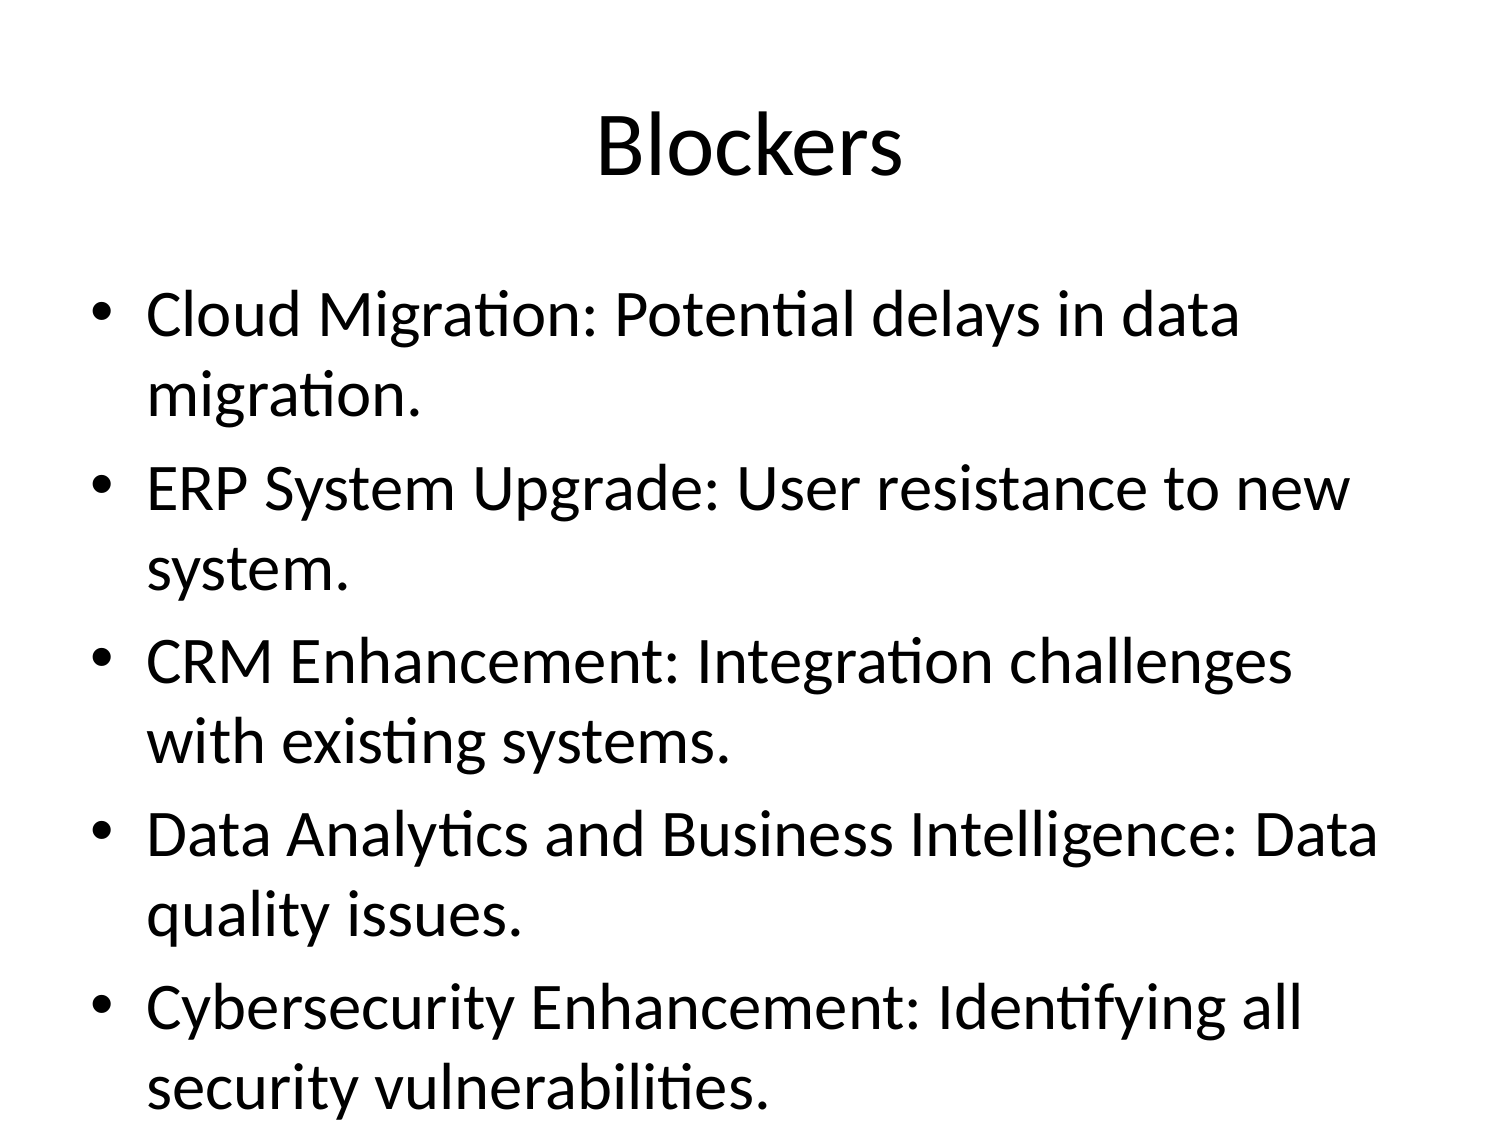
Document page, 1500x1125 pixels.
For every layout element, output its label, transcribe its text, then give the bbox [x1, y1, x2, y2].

title Blockers [75, 45, 1425, 233]
list Cloud Migration: Potential delays in data migration. ERP System Upgrade: User resistance to new system. CRM Enhancement: Integration challenges with existing systems. Data Analytics and Business Intelligence: Data quality issues. Cybersecurity Enhancement: Identifying all security vulnerabilities. Digital Workplace Transformation: Resistance to change from employees. [75, 262, 1425, 1005]
